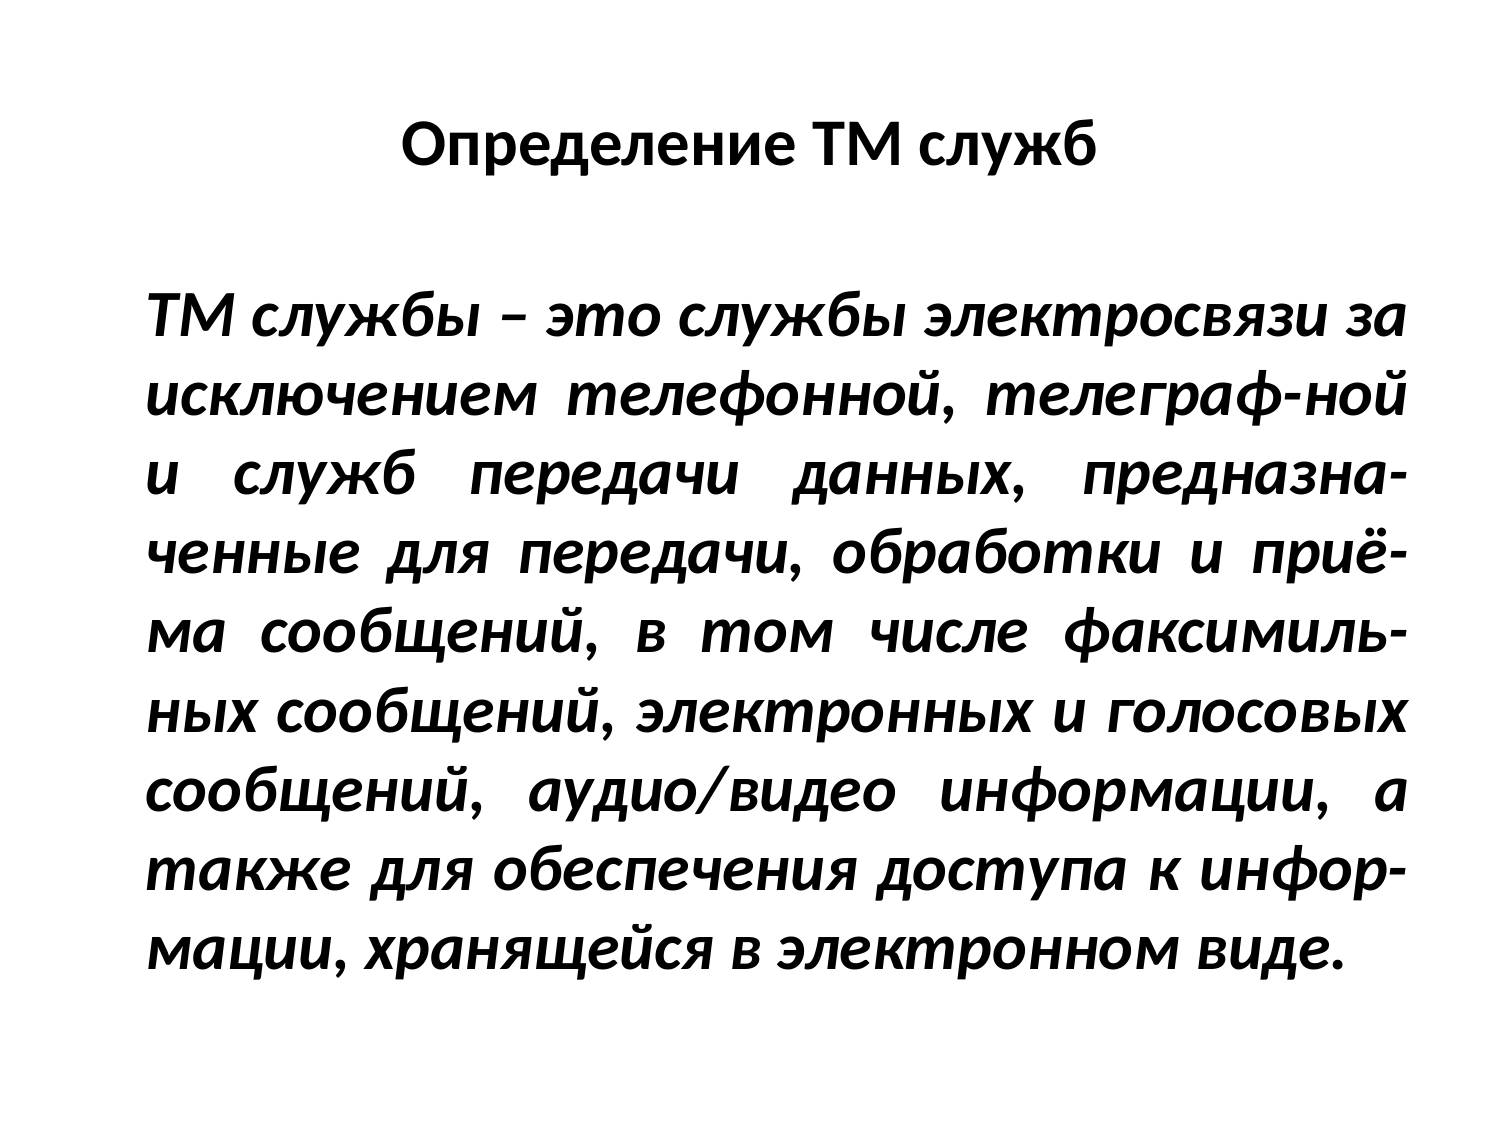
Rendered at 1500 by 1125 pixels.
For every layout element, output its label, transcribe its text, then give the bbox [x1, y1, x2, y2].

list ТМ службы – это службы электросвязи за исключением телефонной, телеграф-ной и служб передачи данных, предназна- ченные для передачи, обработки и приё- ма сообщений, в том числе факсимиль- ных сообщений, электронных и голосовых сообщений, аудио/видео информации, а также для обеспечения доступа к инфор- мации, хранящейся в электронном виде. [75, 262, 1425, 1005]
title Определение ТМ служб [75, 45, 1425, 233]
